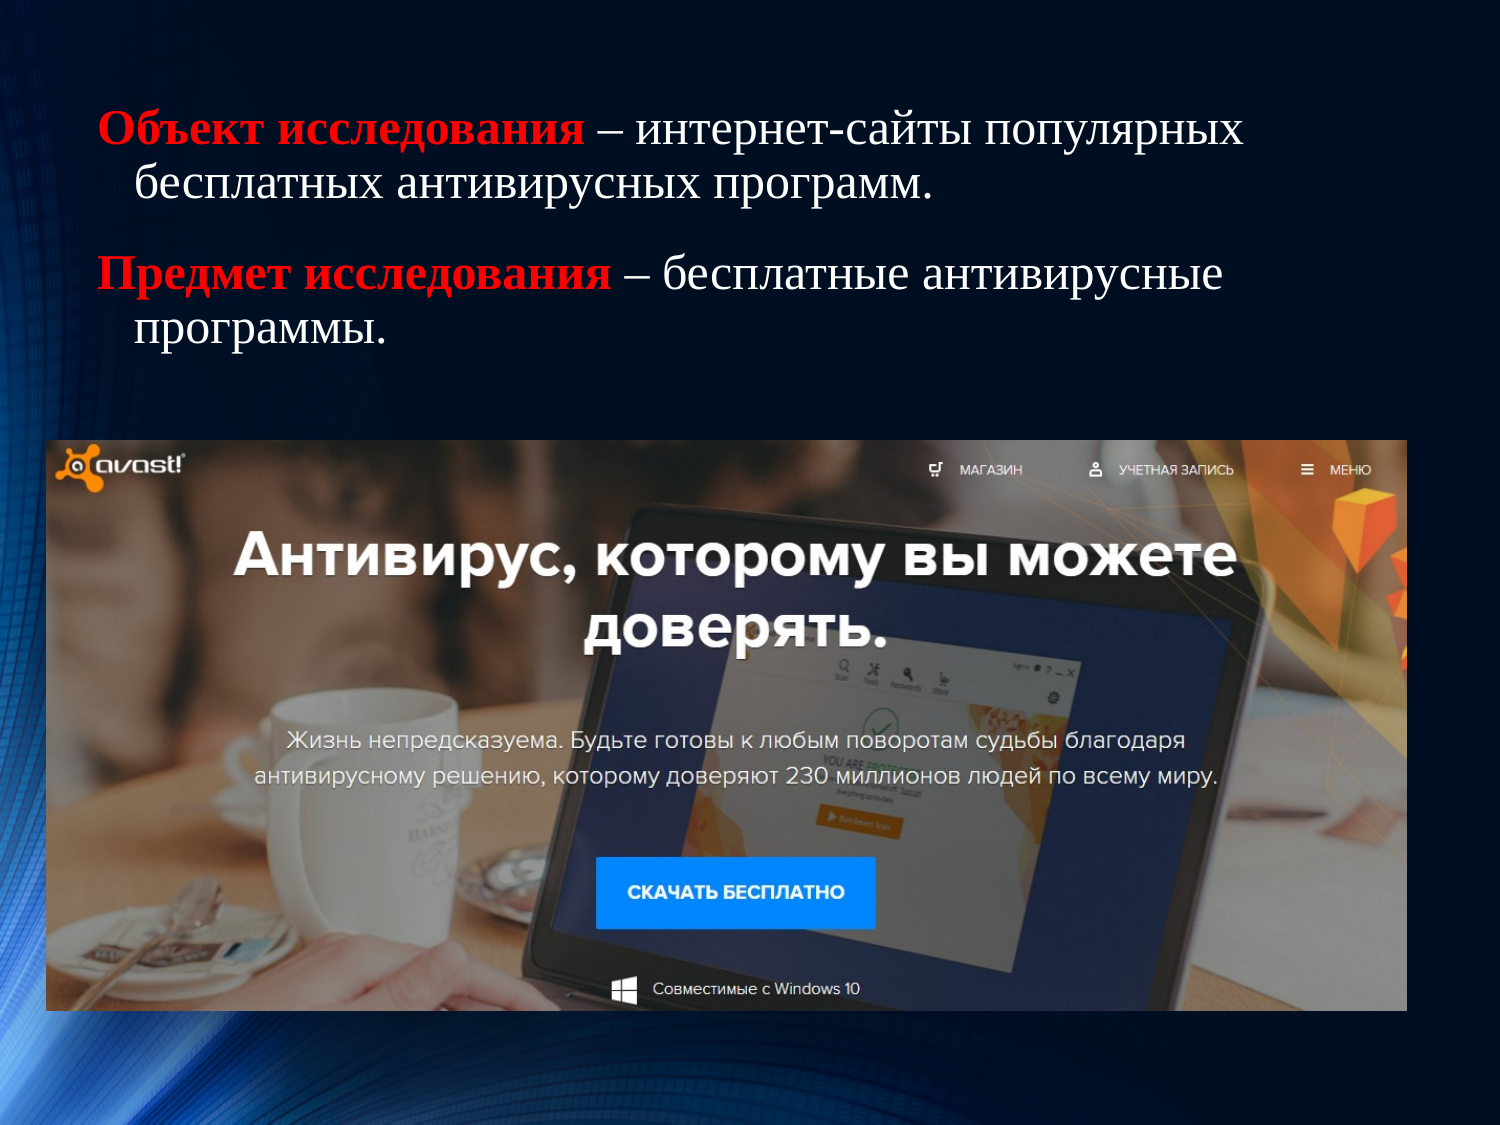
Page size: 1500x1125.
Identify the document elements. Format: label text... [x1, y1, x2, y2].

list Объект исследования – интернет-сайты популярных бесплатных антивирусных программ. Предмет исследования – бесплатные антивирусные программы. [82, 93, 1432, 888]
picture [0, 0, 1500, 1125]
